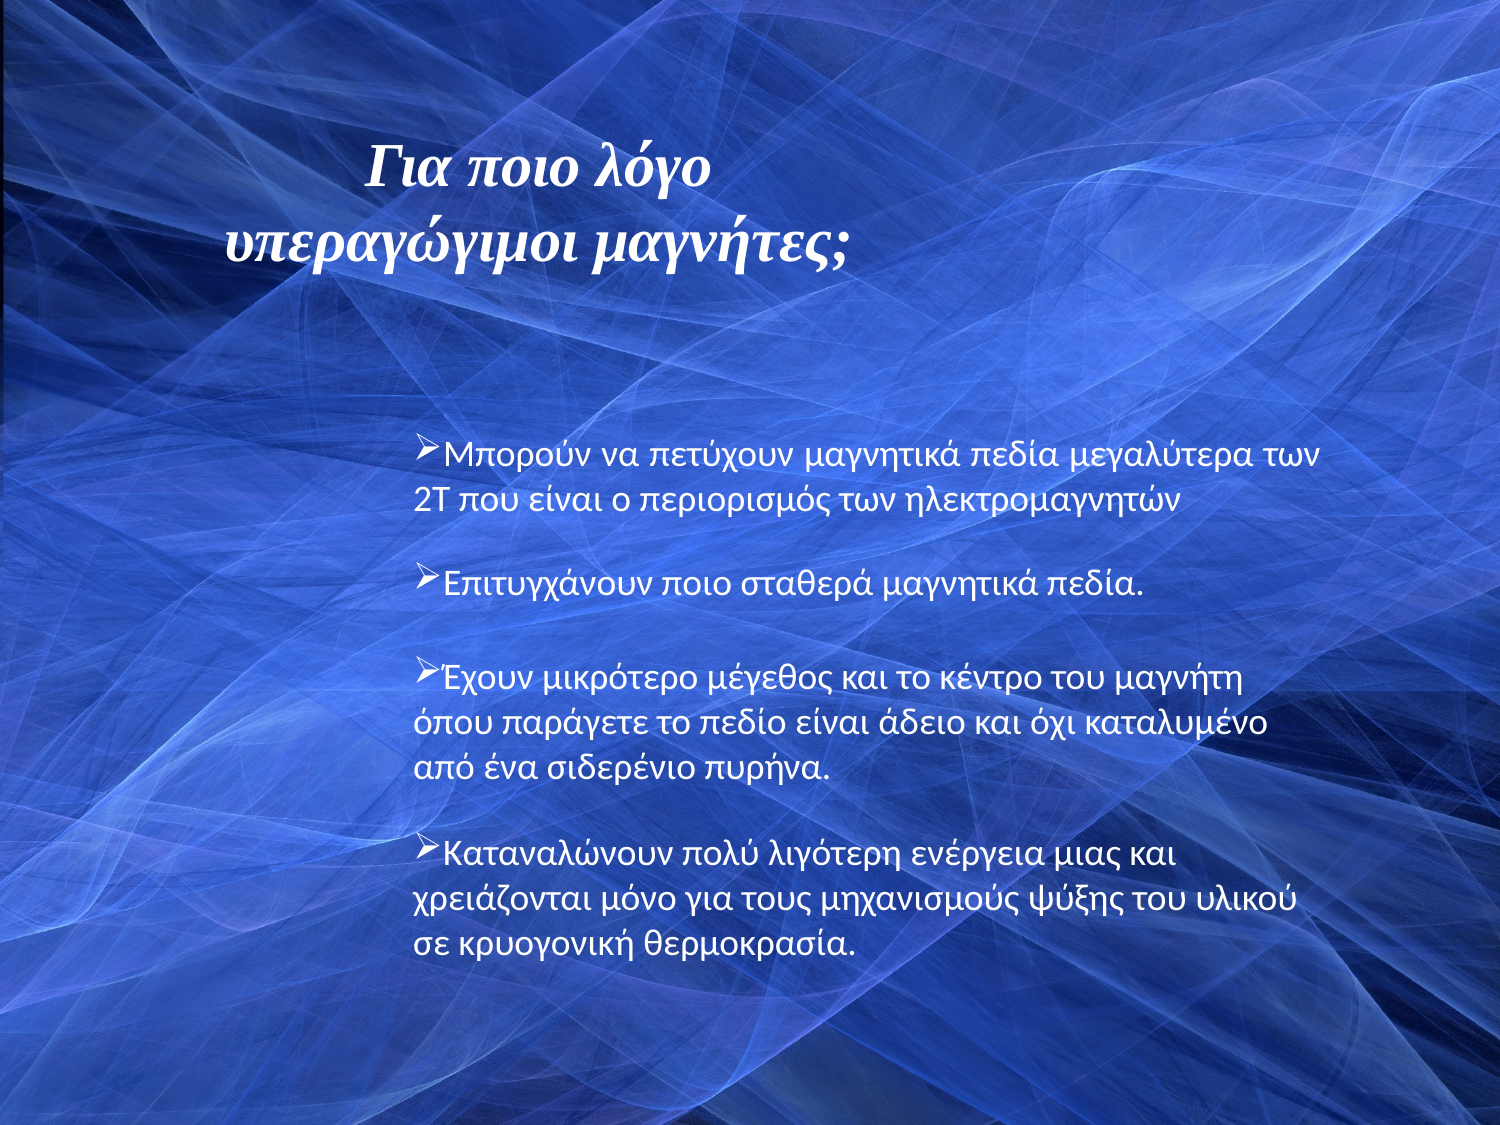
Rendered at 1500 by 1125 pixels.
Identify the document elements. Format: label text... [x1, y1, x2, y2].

text_box Μπορούν να πετύχουν μαγνητικά πεδία μεγαλύτερα των 2Τ που είναι ο περιορισμός των ηλεκτρομαγνητών [396, 420, 1338, 549]
text_box Για ποιο λόγο υπεραγώγιμοι μαγνήτες; [174, 21, 904, 377]
picture [0, 0, 1500, 1125]
text_box Επιτυγχάνουν ποιο σταθερά μαγνητικά πεδία. [396, 549, 1338, 642]
text_box Καταναλώνουν πολύ λιγότερη ενέργεια μιας και χρειάζονται μόνο για τους μηχανισμούς ψύξης του υλικού σε κρυογονική θερμοκρασία. [396, 818, 1338, 963]
text_box Έχουν μικρότερο μέγεθος και το κέντρο του μαγνήτη όπου παράγετε το πεδίο είναι άδειο και όχι καταλυμένο από ένα σιδερένιο πυρήνα. [396, 642, 1338, 787]
